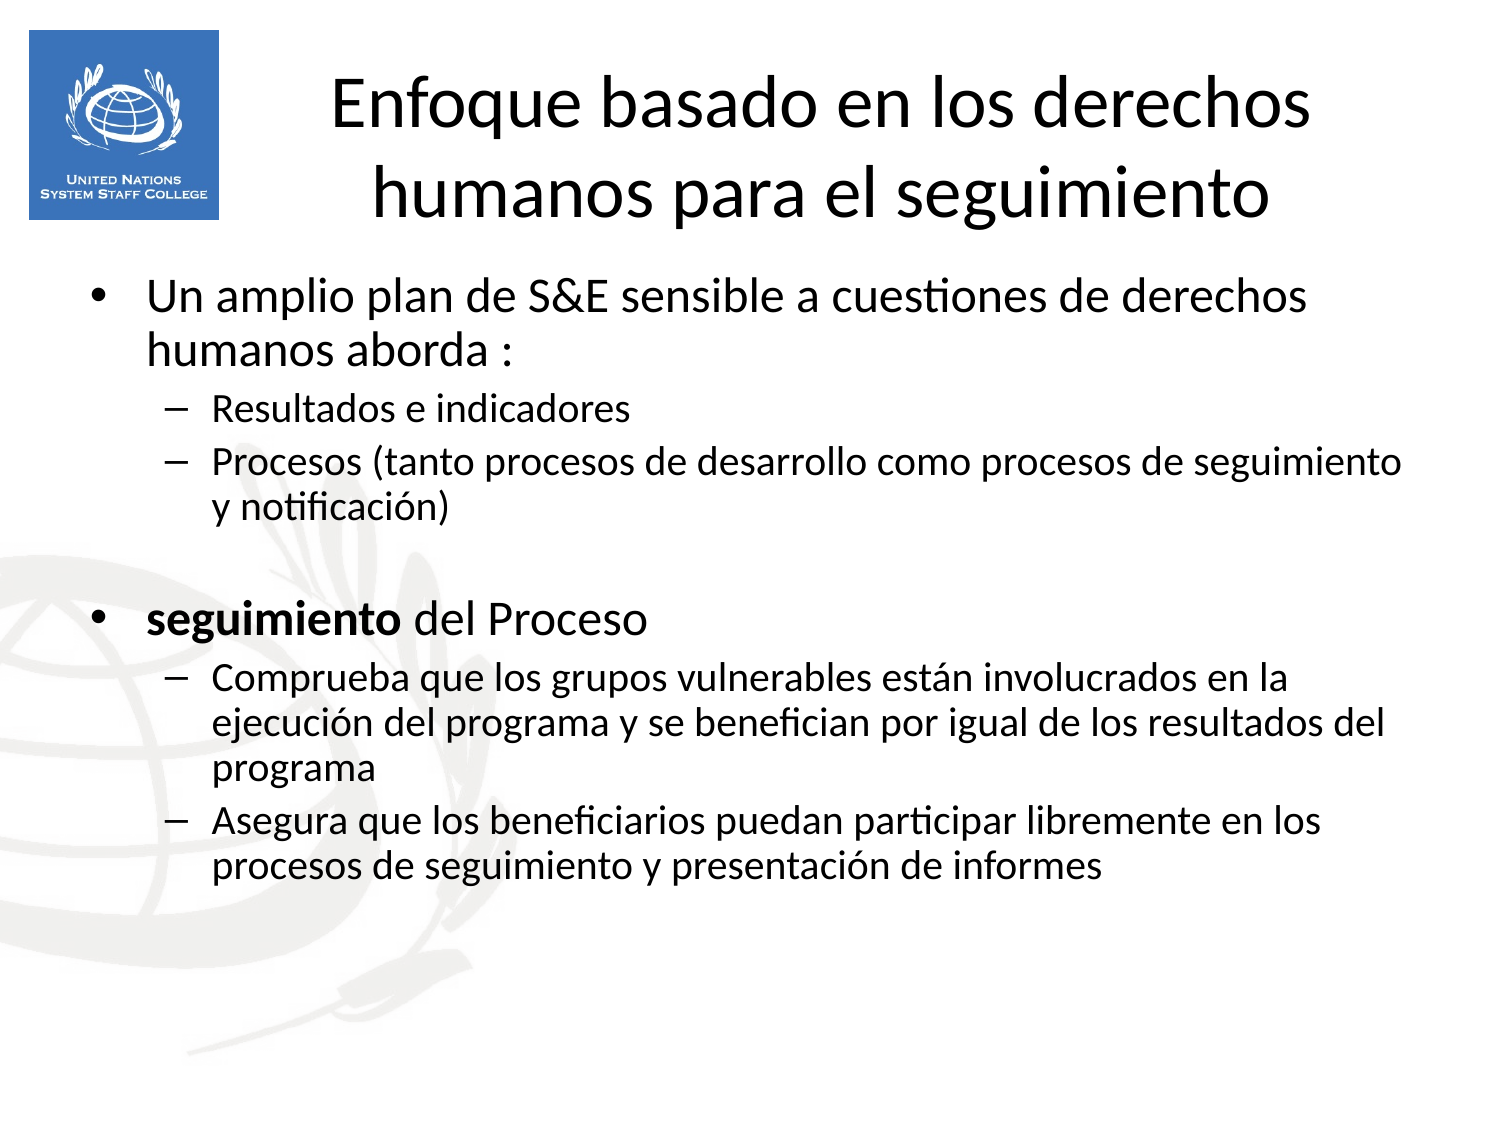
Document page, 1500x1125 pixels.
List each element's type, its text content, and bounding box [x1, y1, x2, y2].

text_box Un amplio plan de S&E sensible a cuestiones de derechos humanos aborda : Resultados e indicadores Procesos (tanto procesos de desarrollo como procesos de seguimiento y notificación) seguimiento del Proceso Comprueba que los grupos vulnerables están involucrados en la ejecución del programa y se benefician por igual de los resultados del programa Asegura que los beneficiarios puedan participar libremente en los procesos de seguimiento y presentación de informes [74, 262, 1425, 1005]
picture [29, 30, 219, 220]
text_box Enfoque basado en los derechos humanos para el seguimiento [218, 45, 1425, 233]
